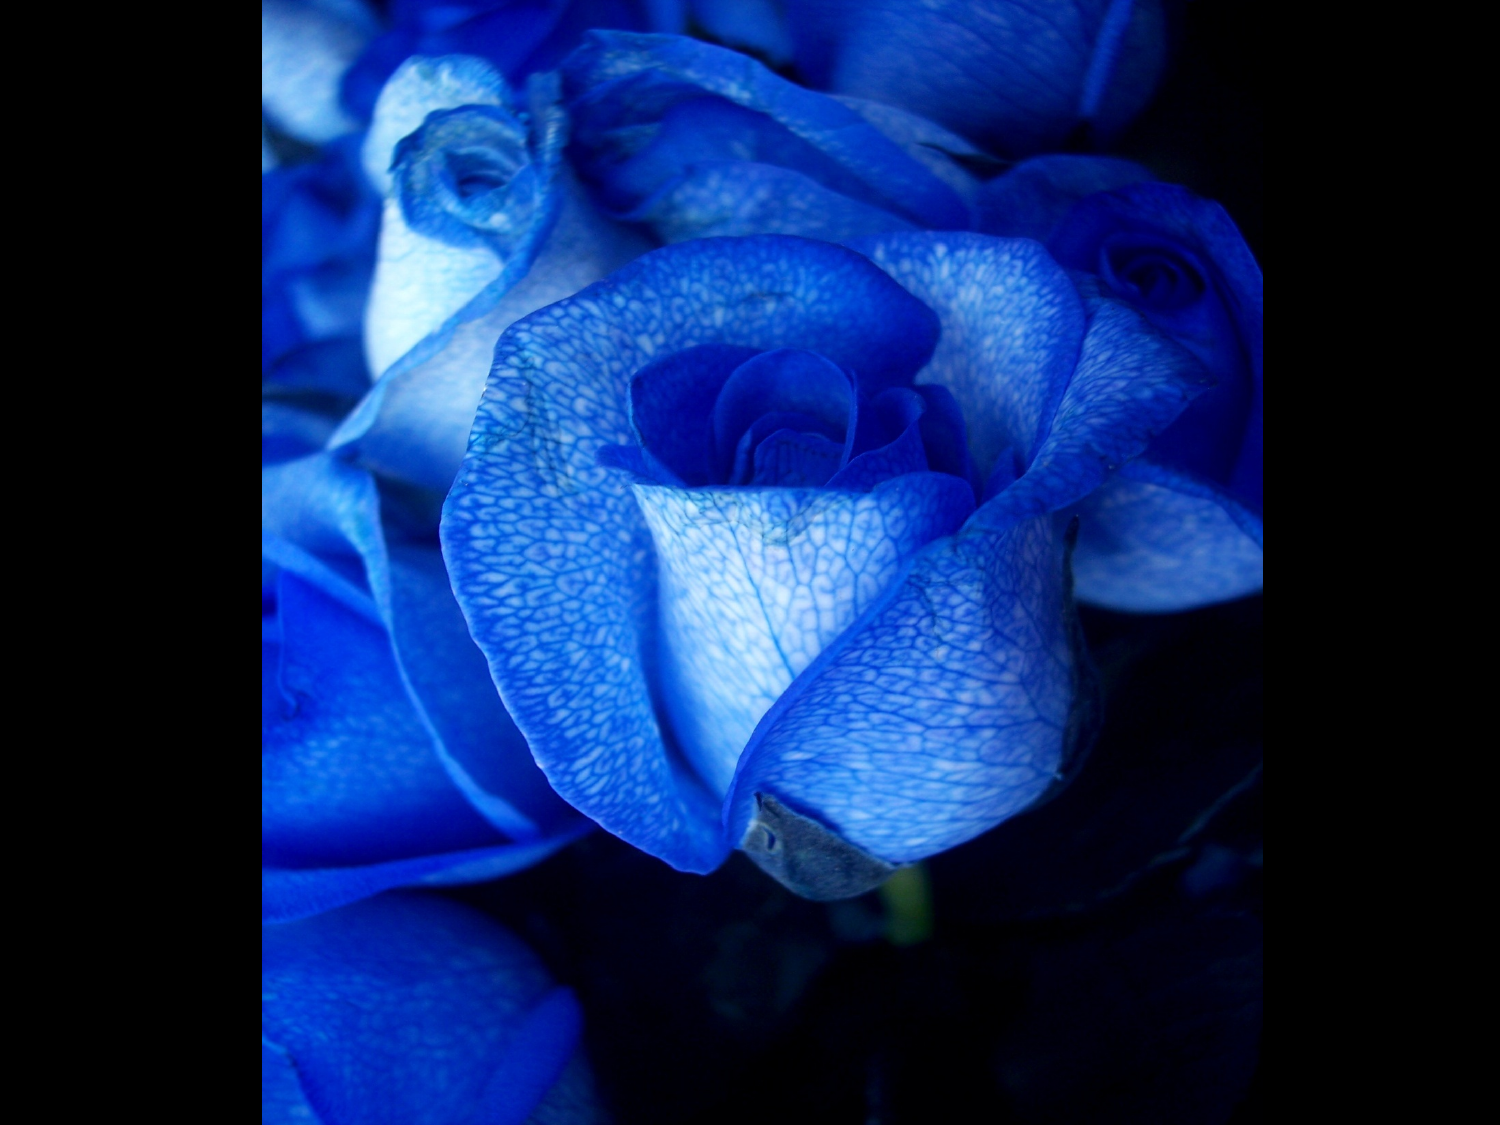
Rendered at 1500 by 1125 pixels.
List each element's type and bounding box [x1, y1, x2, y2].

picture [262, 0, 1263, 1125]
